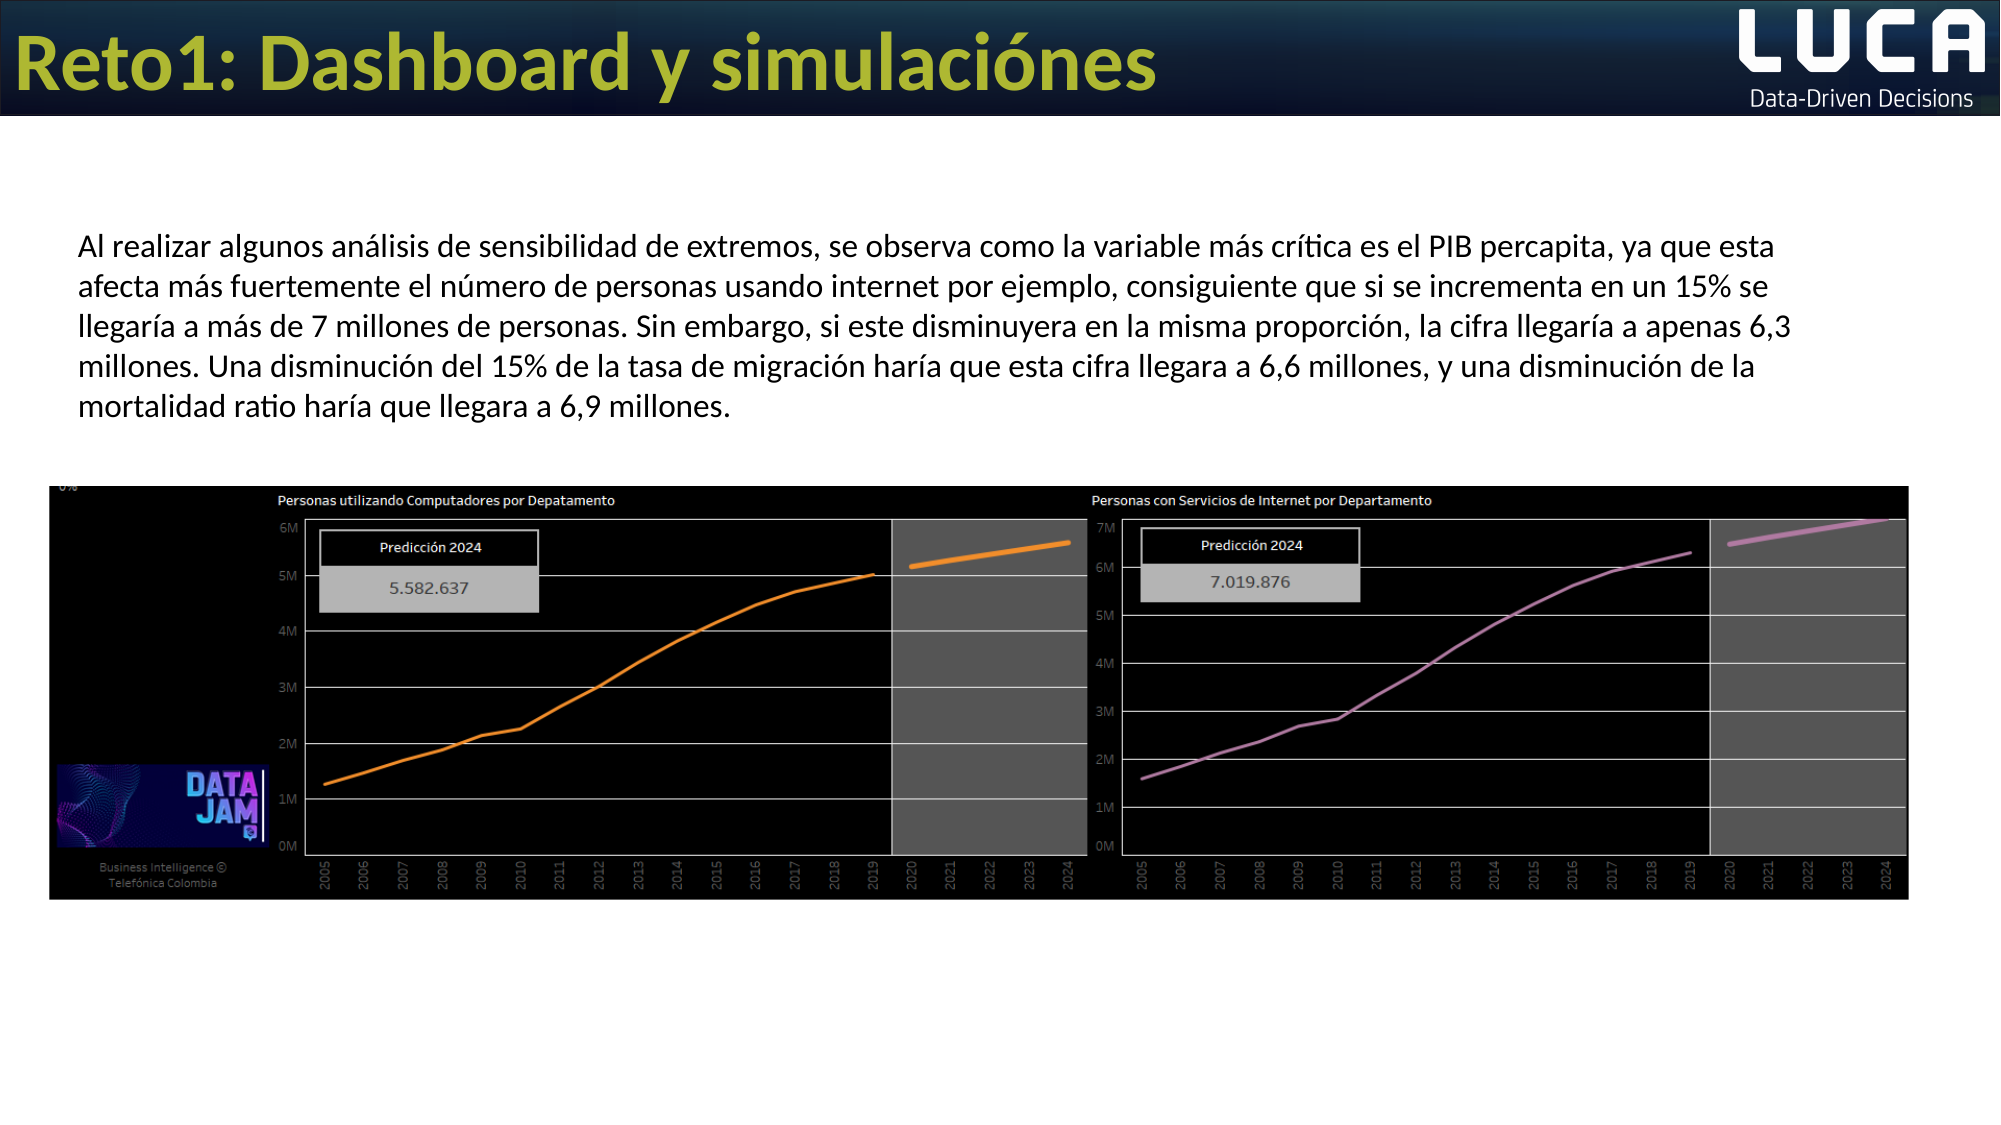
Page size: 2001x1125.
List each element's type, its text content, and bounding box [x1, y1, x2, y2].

picture [0, 0, 2000, 117]
text_box Al realizar algunos análisis de sensibilidad de extremos, se observa como la variable más crítica es el PIB percapita, ya que esta afecta más fuertemente el número de personas usando internet por ejemplo, consiguiente que si se incrementa en un 15% se llegaría a más de 7 millones de personas. Sin embargo, si este disminuyera en la misma proporción, la cifra llegaría a apenas 6,3 millones. Una disminución del 15% de la tasa de migración haría que esta cifra llegara a 6,6 millones, y una disminución de la mortalidad ratio haría que llegara a 6,9 millones. [63, 217, 1855, 432]
picture [41, 486, 1917, 908]
